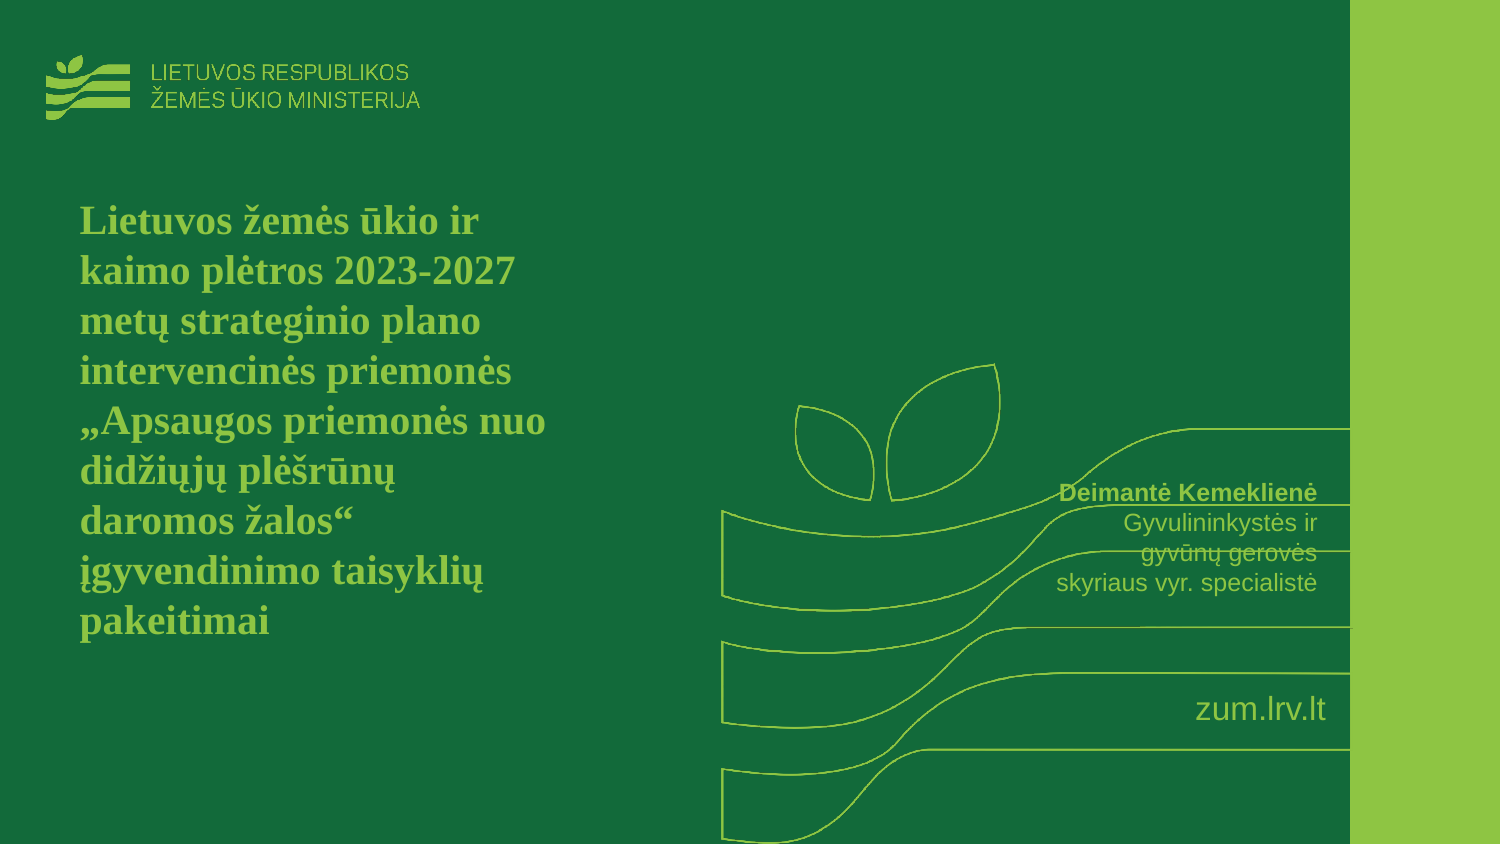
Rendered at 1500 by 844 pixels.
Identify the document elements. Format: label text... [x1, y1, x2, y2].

text_box [1350, 0, 1500, 844]
text_box Lietuvos žemės ūkio ir kaimo plėtros 2023-2027 metų strateginio plano intervencinės priemonės „Apsaugos priemonės nuo didžiųjų plėšrūnų daromos žalos“ įgyvendinimo taisyklių pakeitimai [64, 185, 573, 651]
picture [46, 55, 420, 120]
picture [721, 362, 1353, 844]
